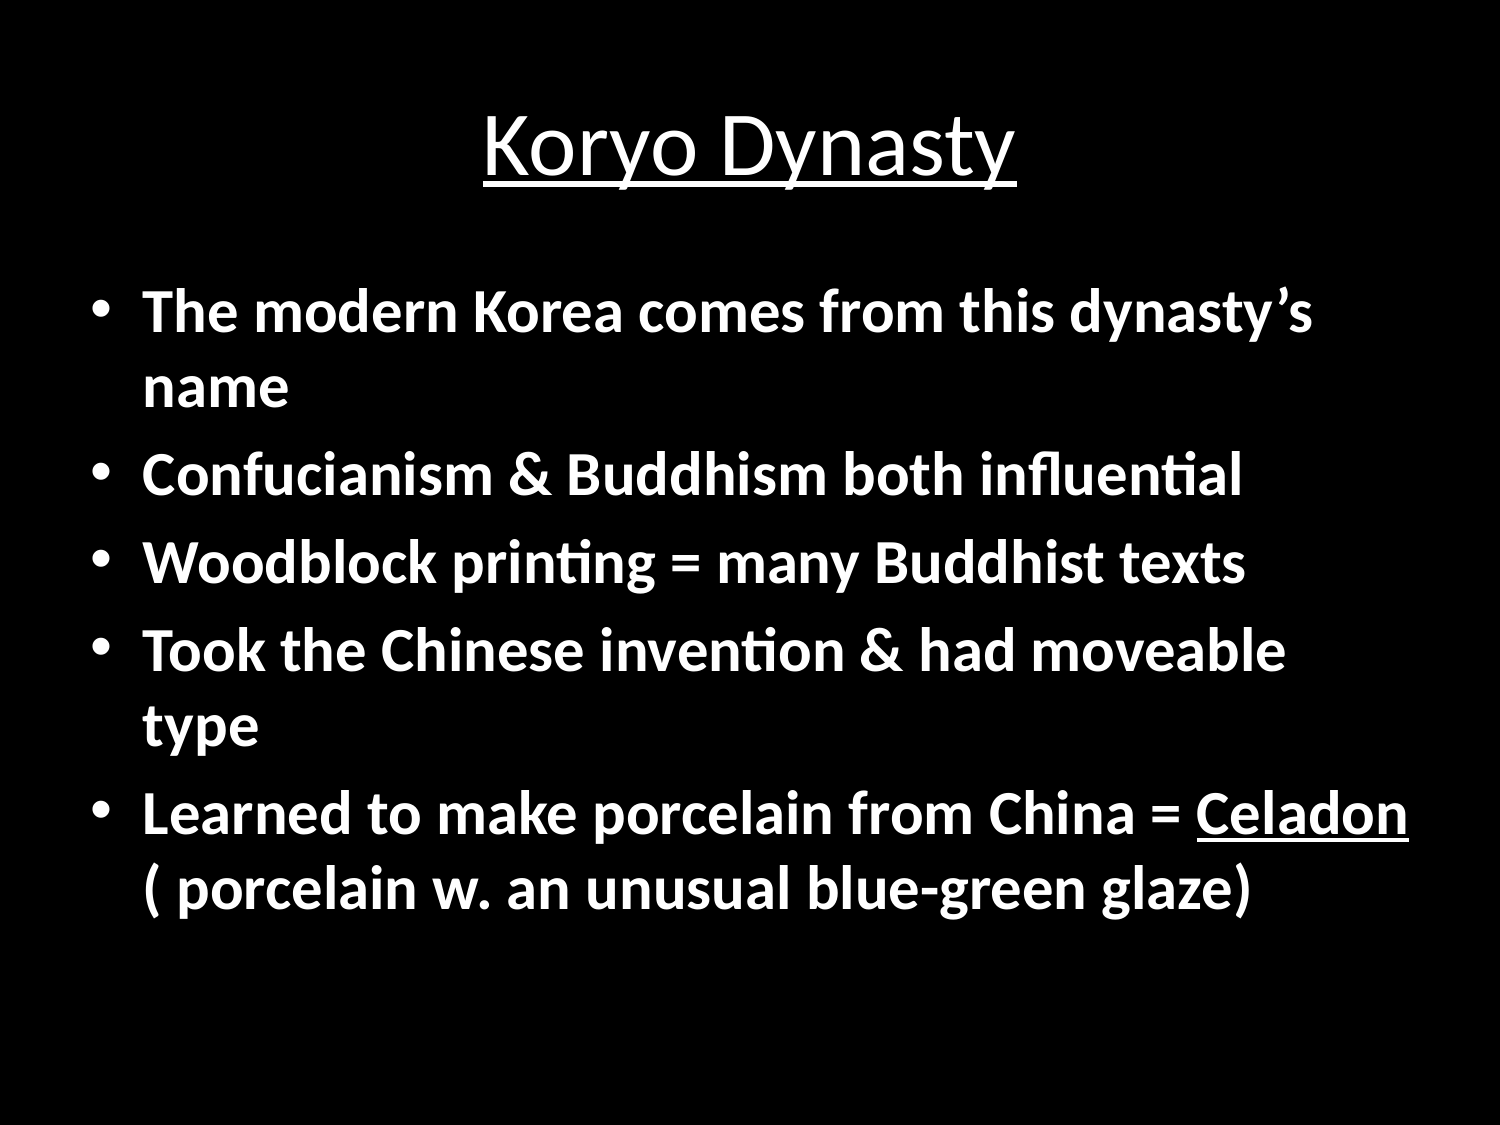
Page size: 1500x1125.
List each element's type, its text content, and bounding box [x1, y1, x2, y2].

title Koryo Dynasty [75, 45, 1425, 233]
list The modern Korea comes from this dynasty’s name Confucianism & Buddhism both influential Woodblock printing = many Buddhist texts Took the Chinese invention & had moveable type Learned to make porcelain from China = Celadon ( porcelain w. an unusual blue-green glaze) [75, 262, 1425, 1005]
